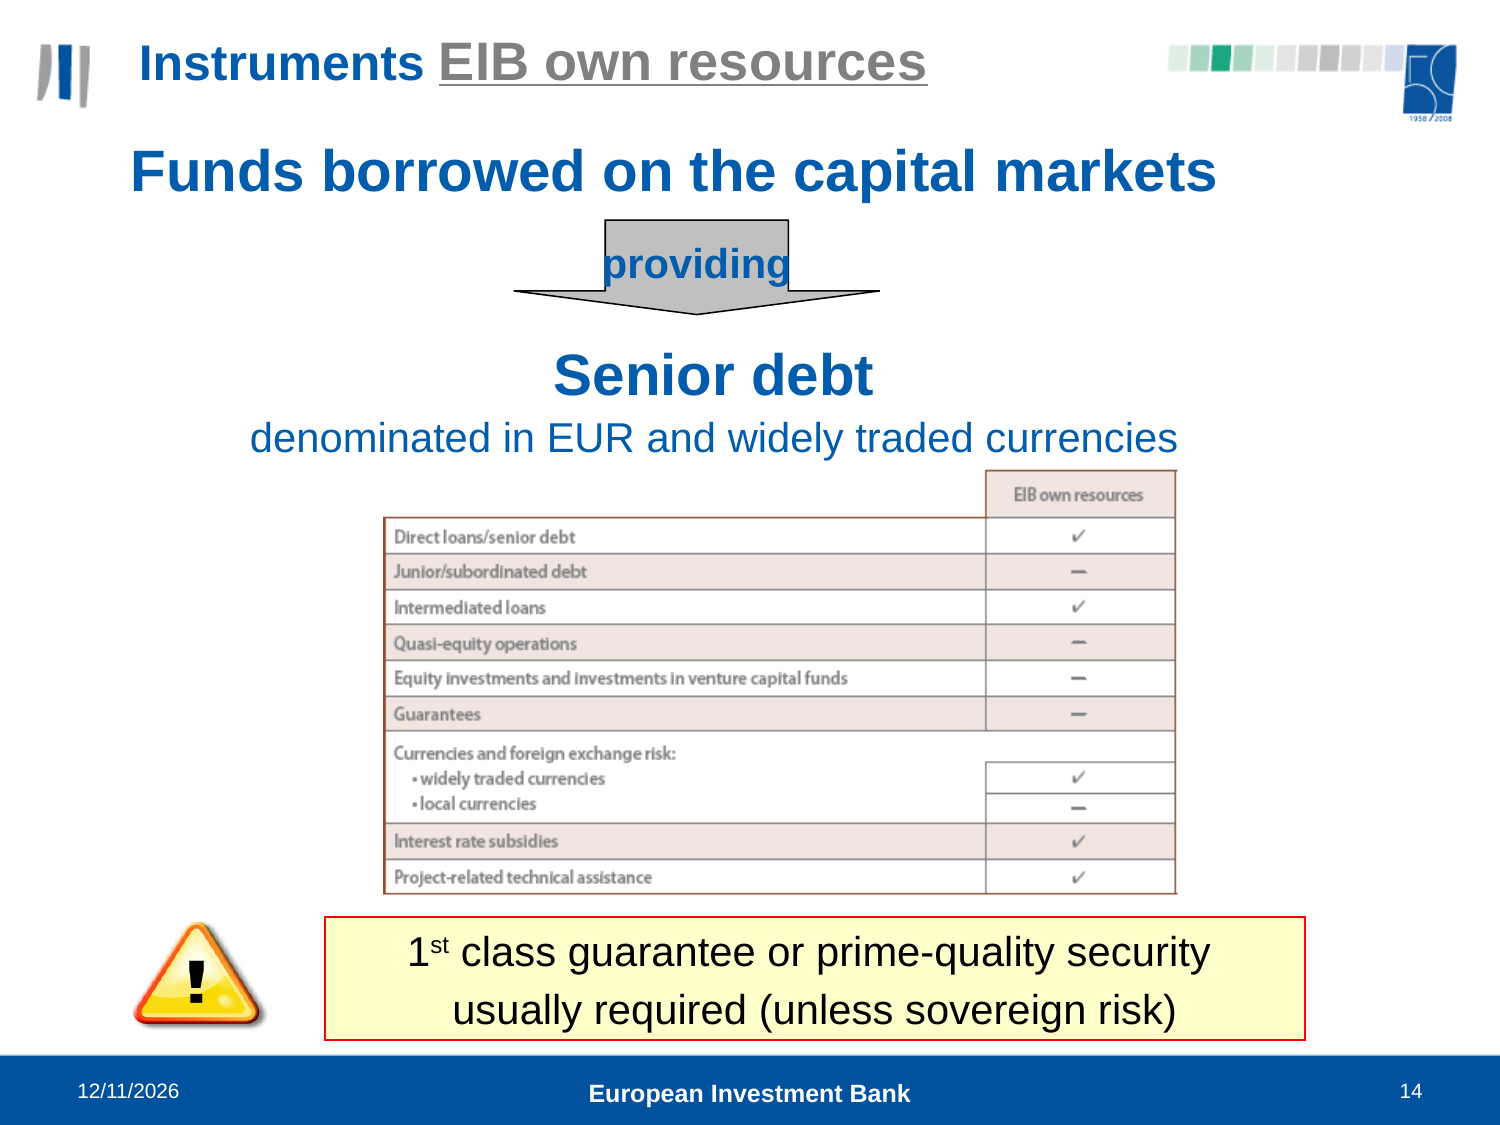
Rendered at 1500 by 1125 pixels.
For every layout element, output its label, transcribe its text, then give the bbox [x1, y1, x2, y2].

text_box Funds borrowed on the capital markets [116, 125, 1347, 211]
text_box Instruments EIB own resources [123, 0, 1306, 118]
slide_number 14 [1274, 1070, 1438, 1125]
text_box 1st class guarantee or prime-quality security usually required (unless sovereign risk) [324, 916, 1306, 1041]
text_box Senior debt denominated in EUR and widely traded currencies [41, 338, 1388, 470]
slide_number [62, 1070, 226, 1125]
text_box providing [513, 220, 880, 315]
footer European Investment Bank [229, 1070, 1271, 1125]
text_box [702, 326, 1022, 409]
picture [0, 0, 1500, 1125]
